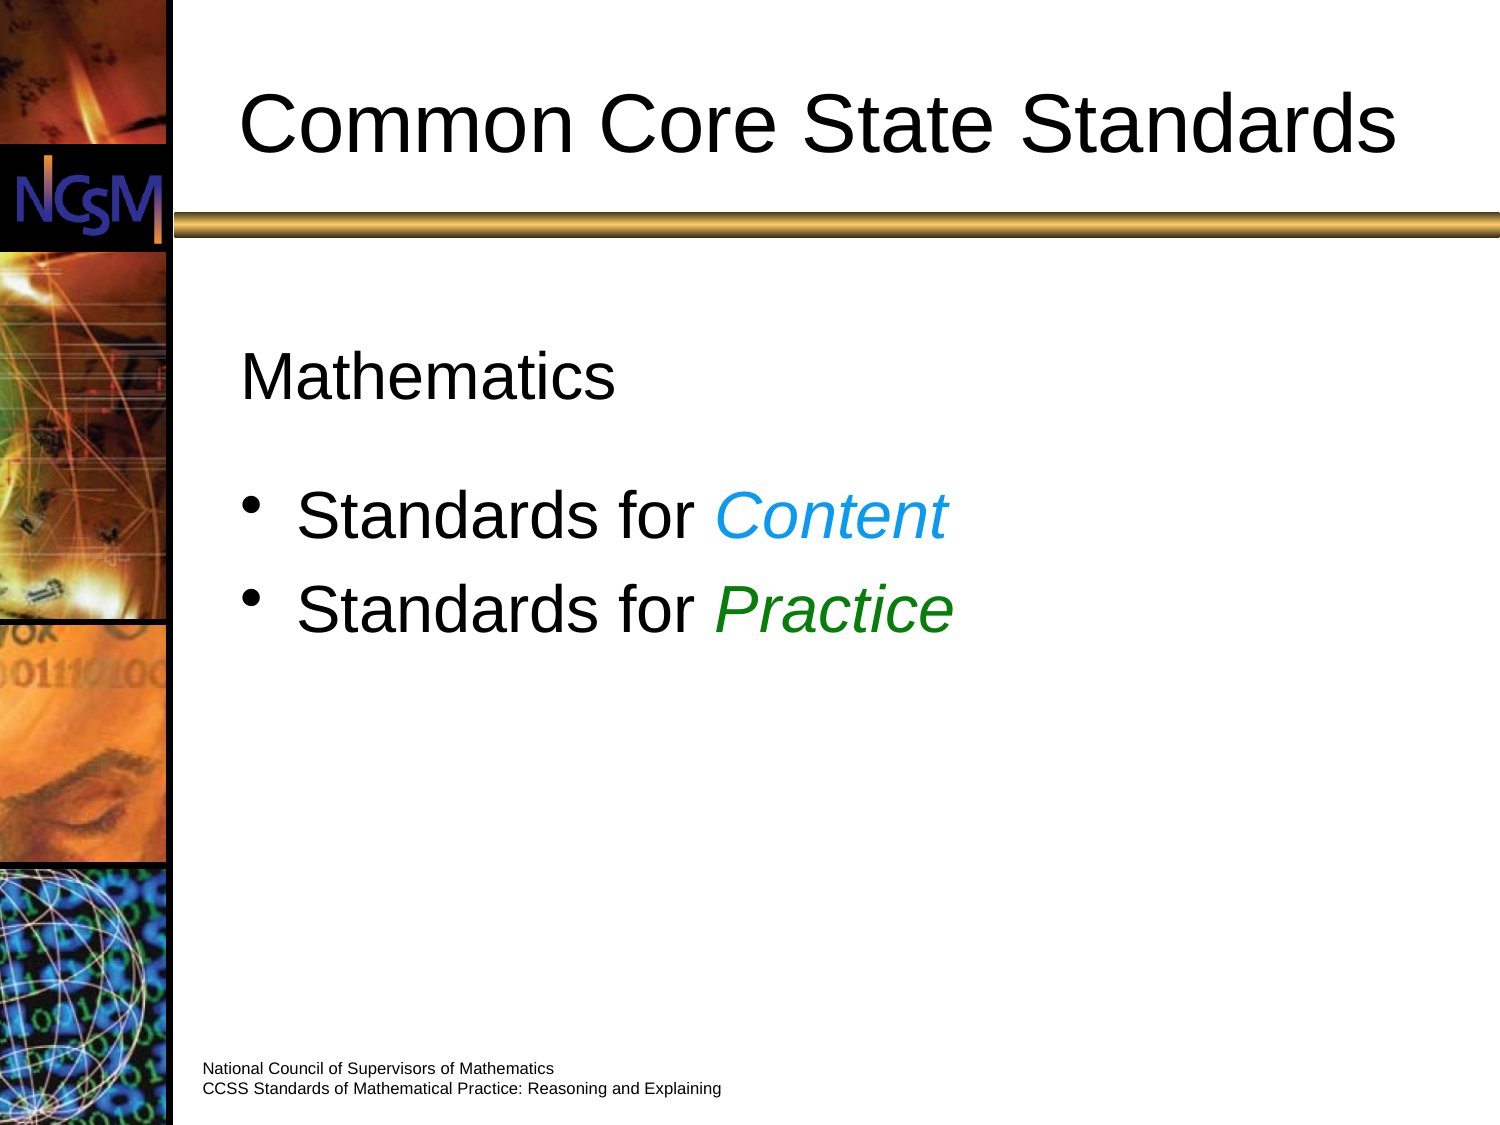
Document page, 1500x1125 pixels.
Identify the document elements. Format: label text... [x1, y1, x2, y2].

picture [0, 0, 167, 619]
slide_number National Council of Supervisors of Mathematics CCSS Standards of Mathematical Practice: Reasoning and Explaining [187, 1050, 900, 1125]
picture [0, 869, 166, 1125]
title Common Core State Standards [212, 24, 1425, 213]
picture [0, 625, 166, 862]
list Mathematics Standards for Content Standards for Practice [225, 324, 1425, 1000]
